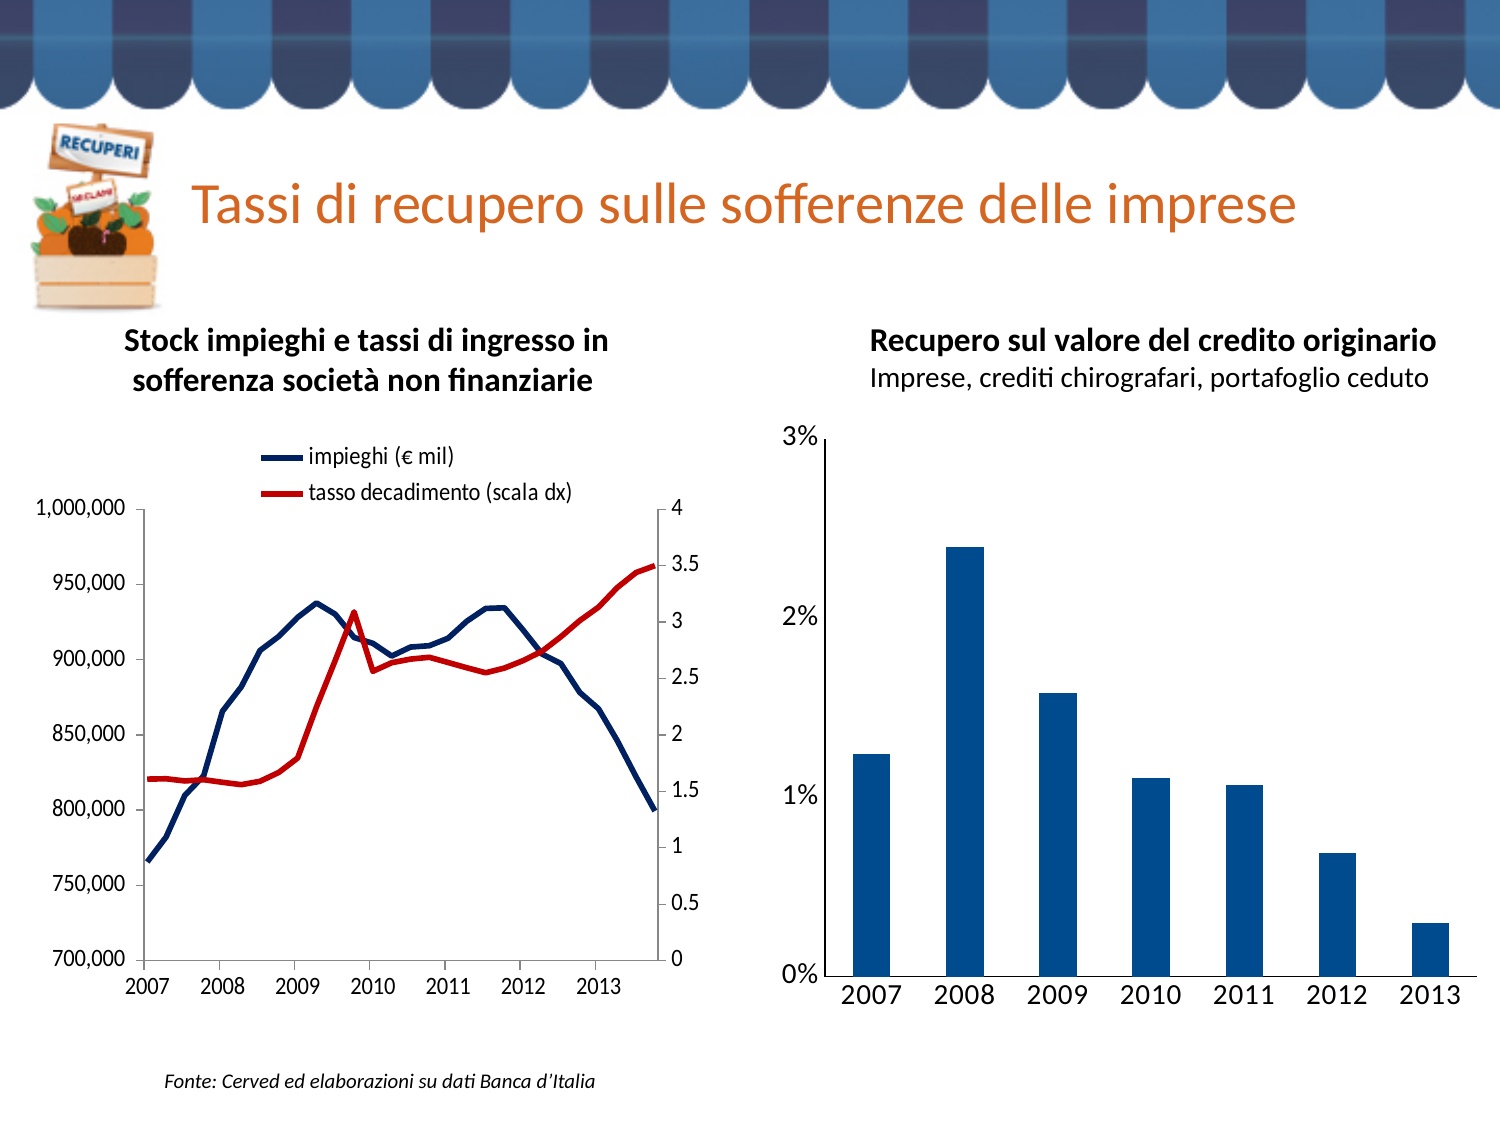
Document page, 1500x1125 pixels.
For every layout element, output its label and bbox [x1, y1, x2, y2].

chart [29, 434, 703, 1073]
picture [0, 0, 1500, 1125]
chart [726, 410, 1500, 1049]
